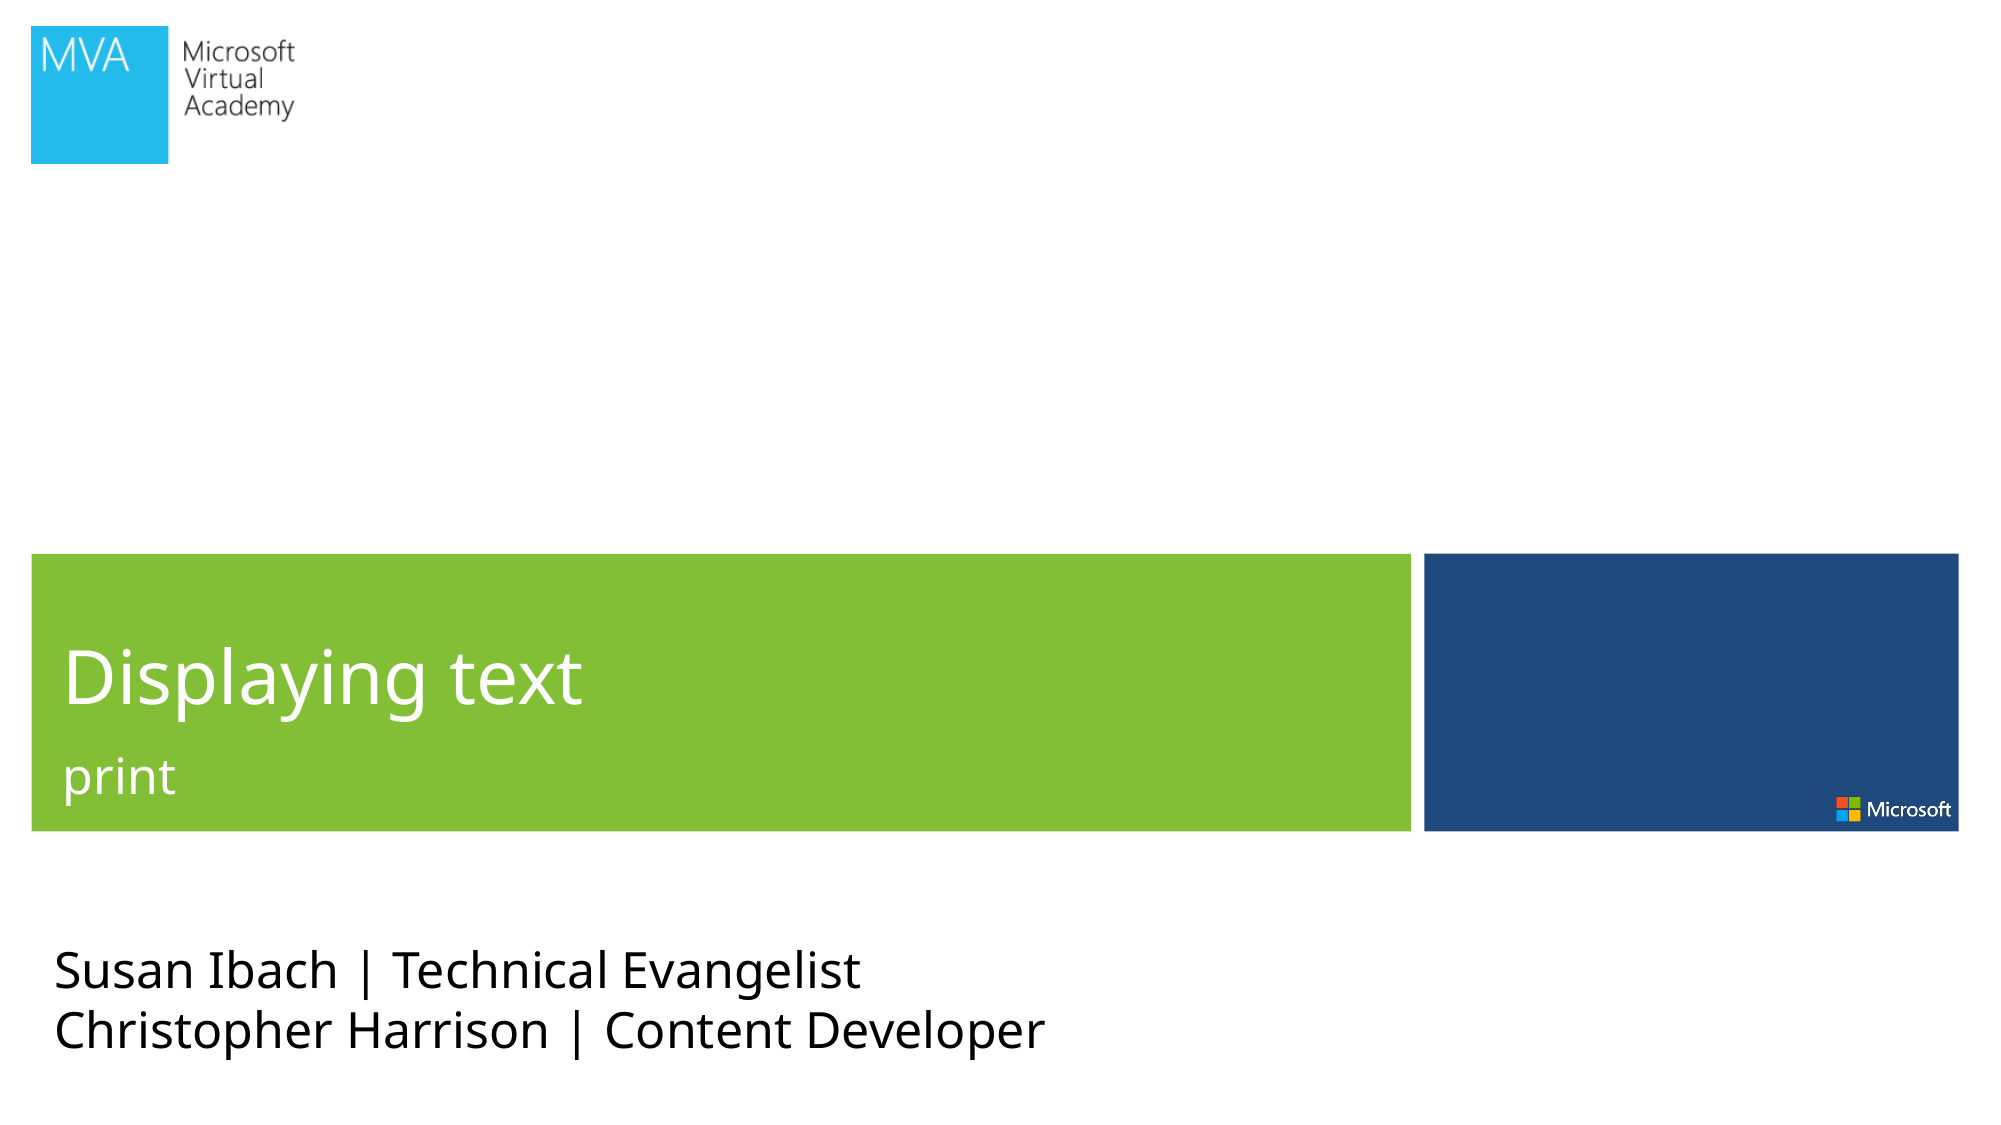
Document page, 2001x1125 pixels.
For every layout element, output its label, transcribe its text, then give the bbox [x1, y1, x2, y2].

list Displaying text print [47, 568, 1396, 813]
subtitle Susan Ibach | Technical Evangelist Christopher Harrison | Content Developer [31, 841, 1412, 1082]
picture [1834, 790, 1956, 827]
picture [31, 26, 374, 164]
